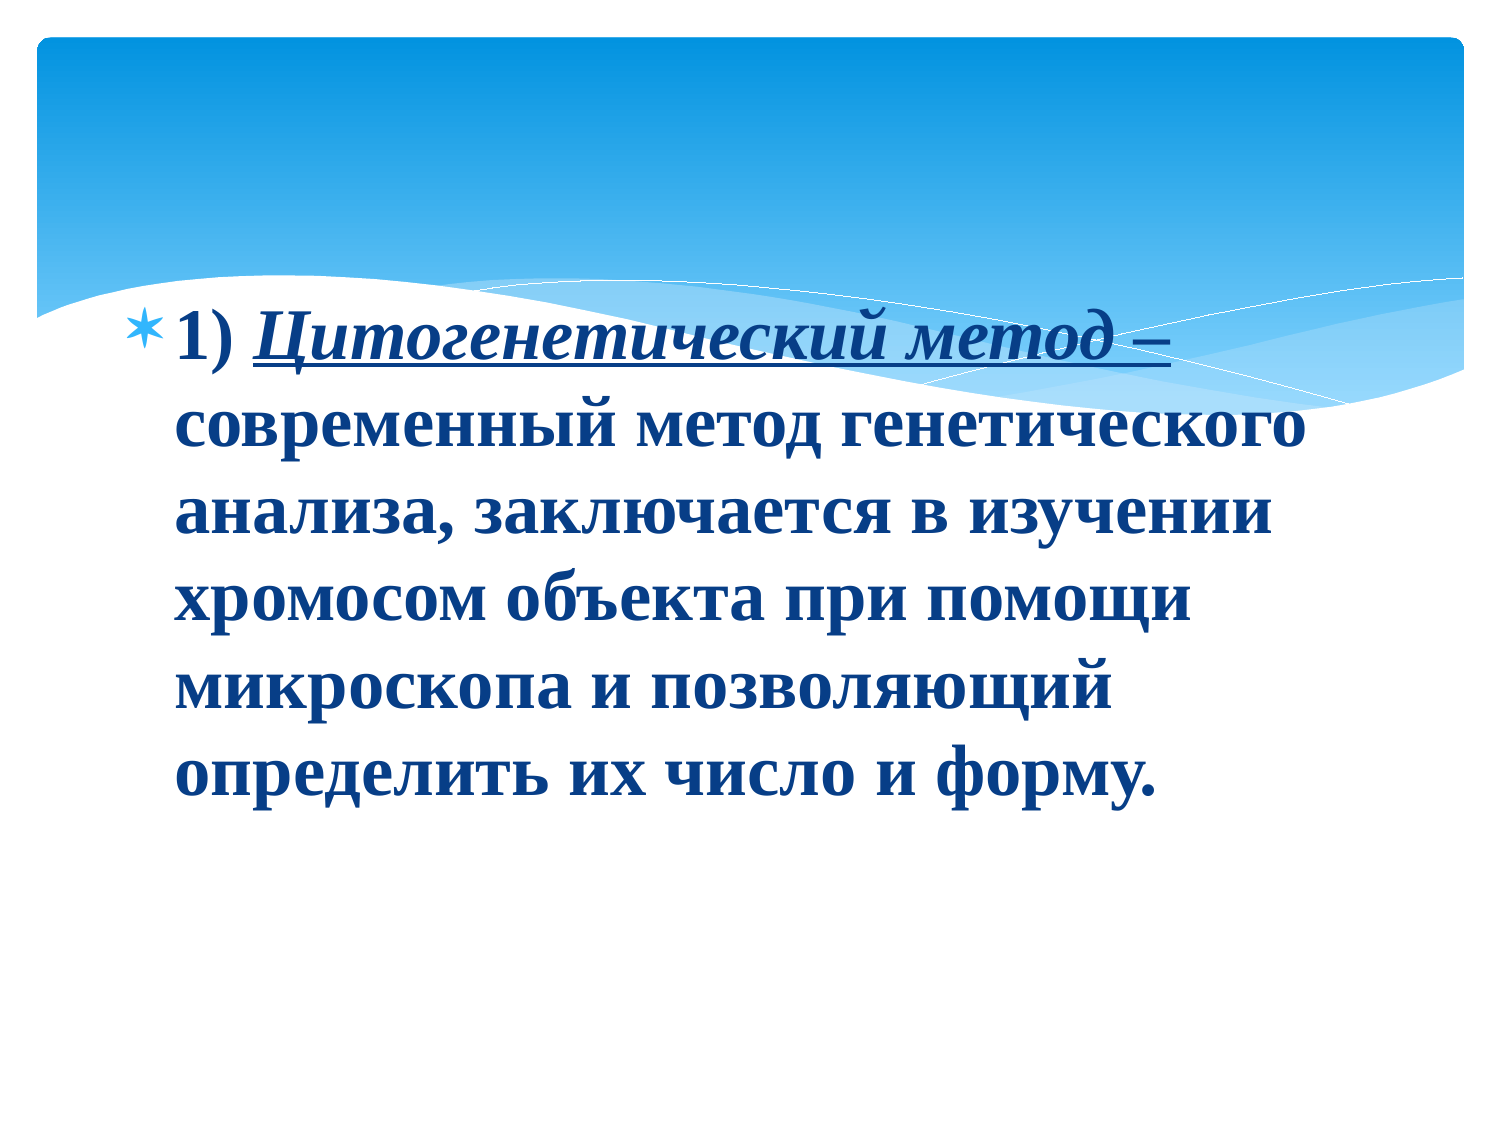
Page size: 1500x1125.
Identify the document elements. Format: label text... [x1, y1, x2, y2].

list 1) Цитогенетический метод – современный метод генетического анализа, заключается в изучении хромосом объекта при помощи микроскопа и позволяющий определить их число и форму. [112, 278, 1328, 845]
